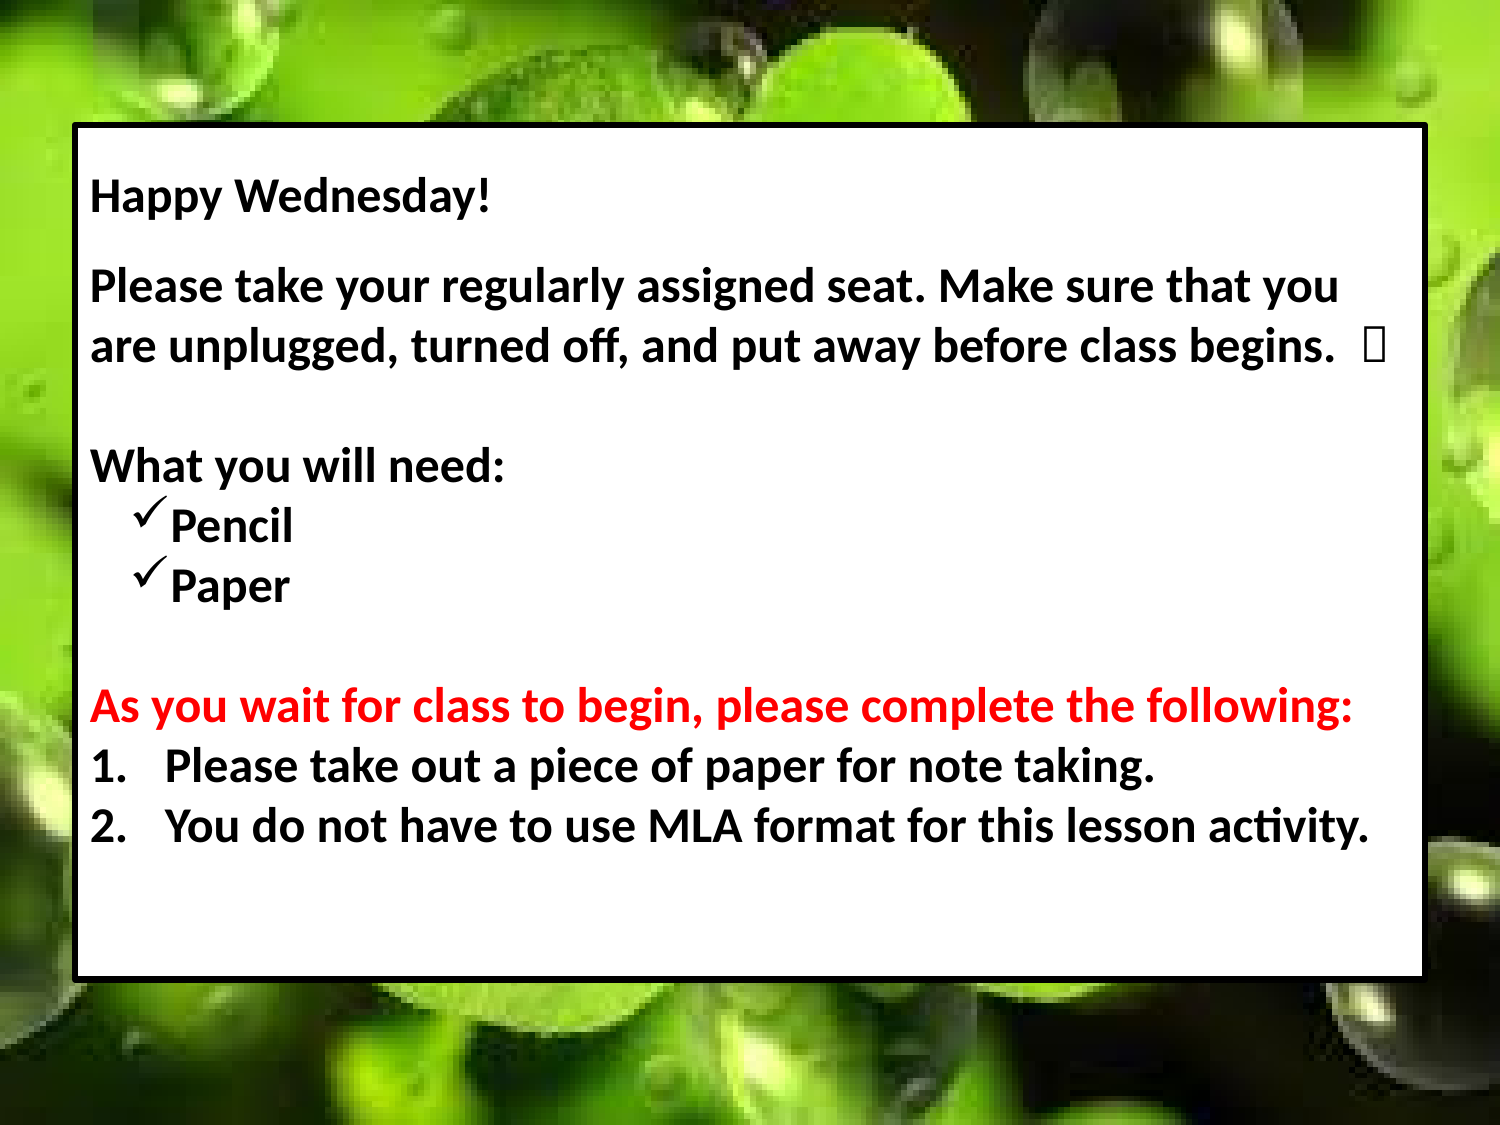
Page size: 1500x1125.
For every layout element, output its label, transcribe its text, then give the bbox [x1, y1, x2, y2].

text_box Happy Wednesday! Please take your regularly assigned seat. Make sure that you are unplugged, turned off, and put away before class begins.  What you will need: Pencil Paper As you wait for class to begin, please complete the following: Please take out a piece of paper for note taking. You do not have to use MLA format for this lesson activity. [74, 124, 1425, 980]
picture [0, 0, 1500, 1125]
